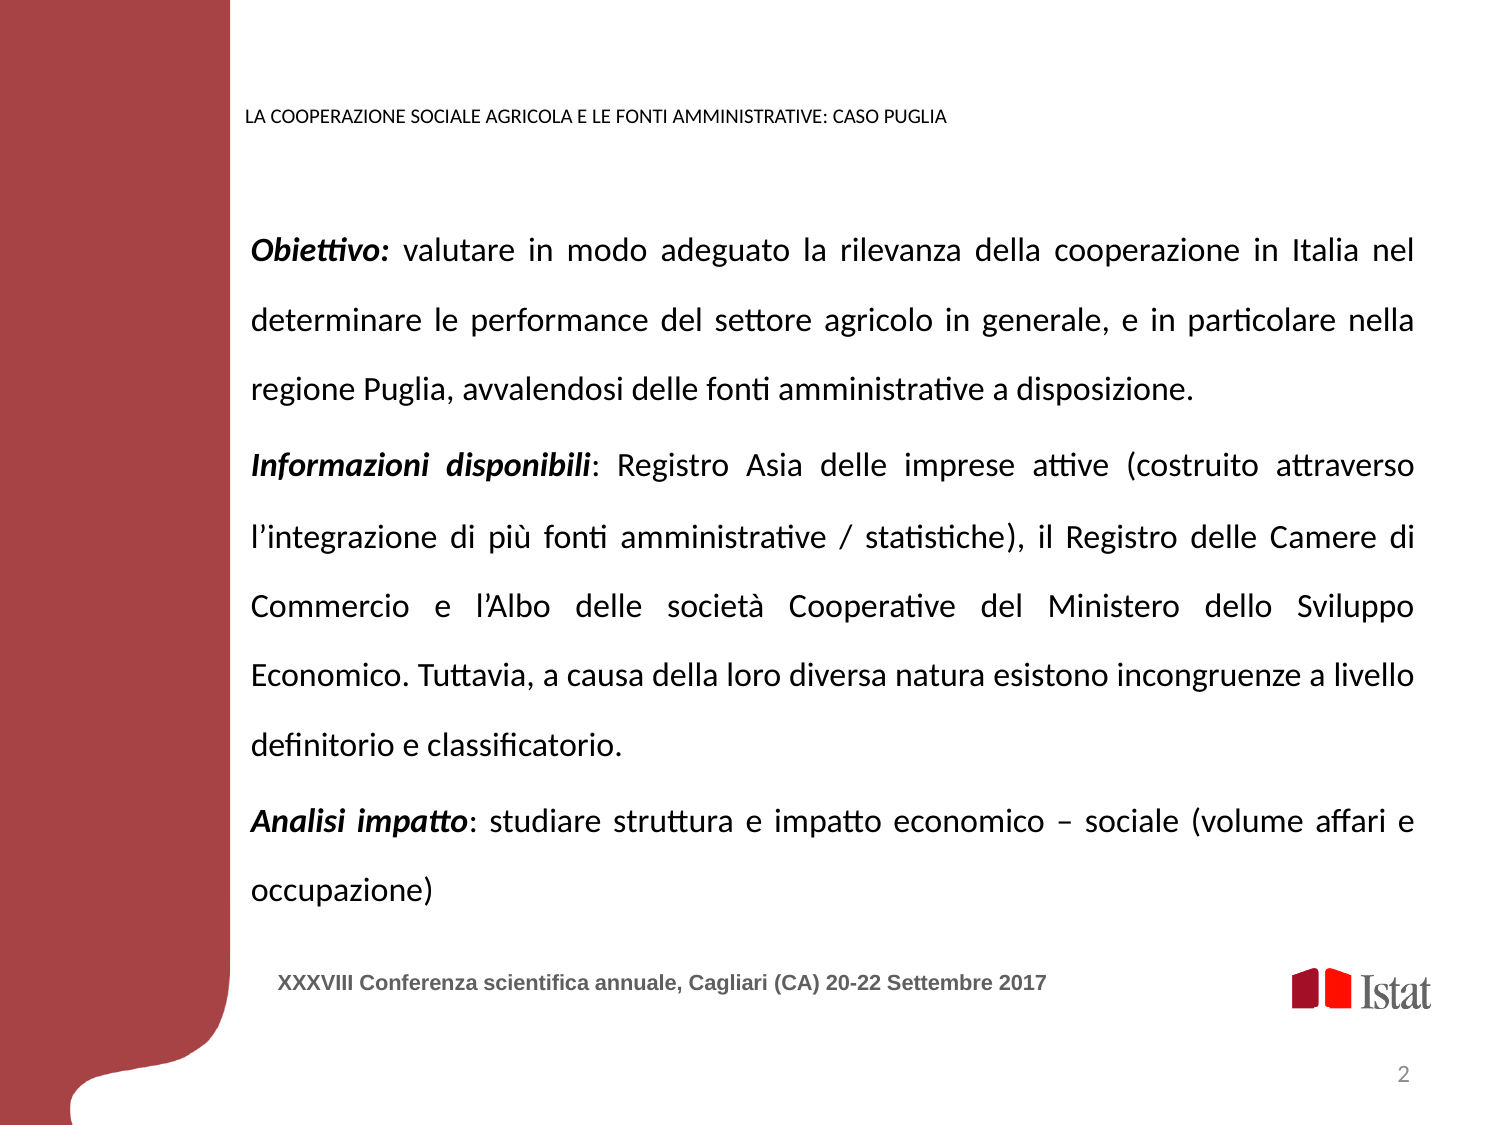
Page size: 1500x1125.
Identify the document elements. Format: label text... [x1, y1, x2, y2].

slide_number 2 [1074, 1042, 1425, 1103]
picture [1292, 968, 1431, 1009]
picture [0, 0, 231, 1125]
text_box XXXVIII Conferenza scientifica annuale, Cagliari (CA) 20-22 Settembre 2017 [277, 968, 1058, 995]
list Obiettivo: valutare in modo adeguato la rilevanza della cooperazione in Italia nel determinare le performance del settore agricolo in generale, e in particolare nella regione Puglia, avvalendosi delle fonti amministrative a disposizione. Informazioni disponibili: Registro Asia delle imprese attive (costruito attraverso l’integrazione di più fonti amministrative / statistiche), il Registro delle Camere di Commercio e l’Albo delle società Cooperative del Ministero dello Sviluppo Economico. Tuttavia, a causa della loro diversa natura esistono incongruenze a livello definitorio e classificatorio. Analisi impatto: studiare struttura e impatto economico – sociale (volume affari e occupazione) [235, 191, 1431, 935]
title LA COOPERAZIONE SOCIALE AGRICOLA E LE FONTI AMMINISTRATIVE: CASO PUGLIA [235, 45, 1317, 185]
